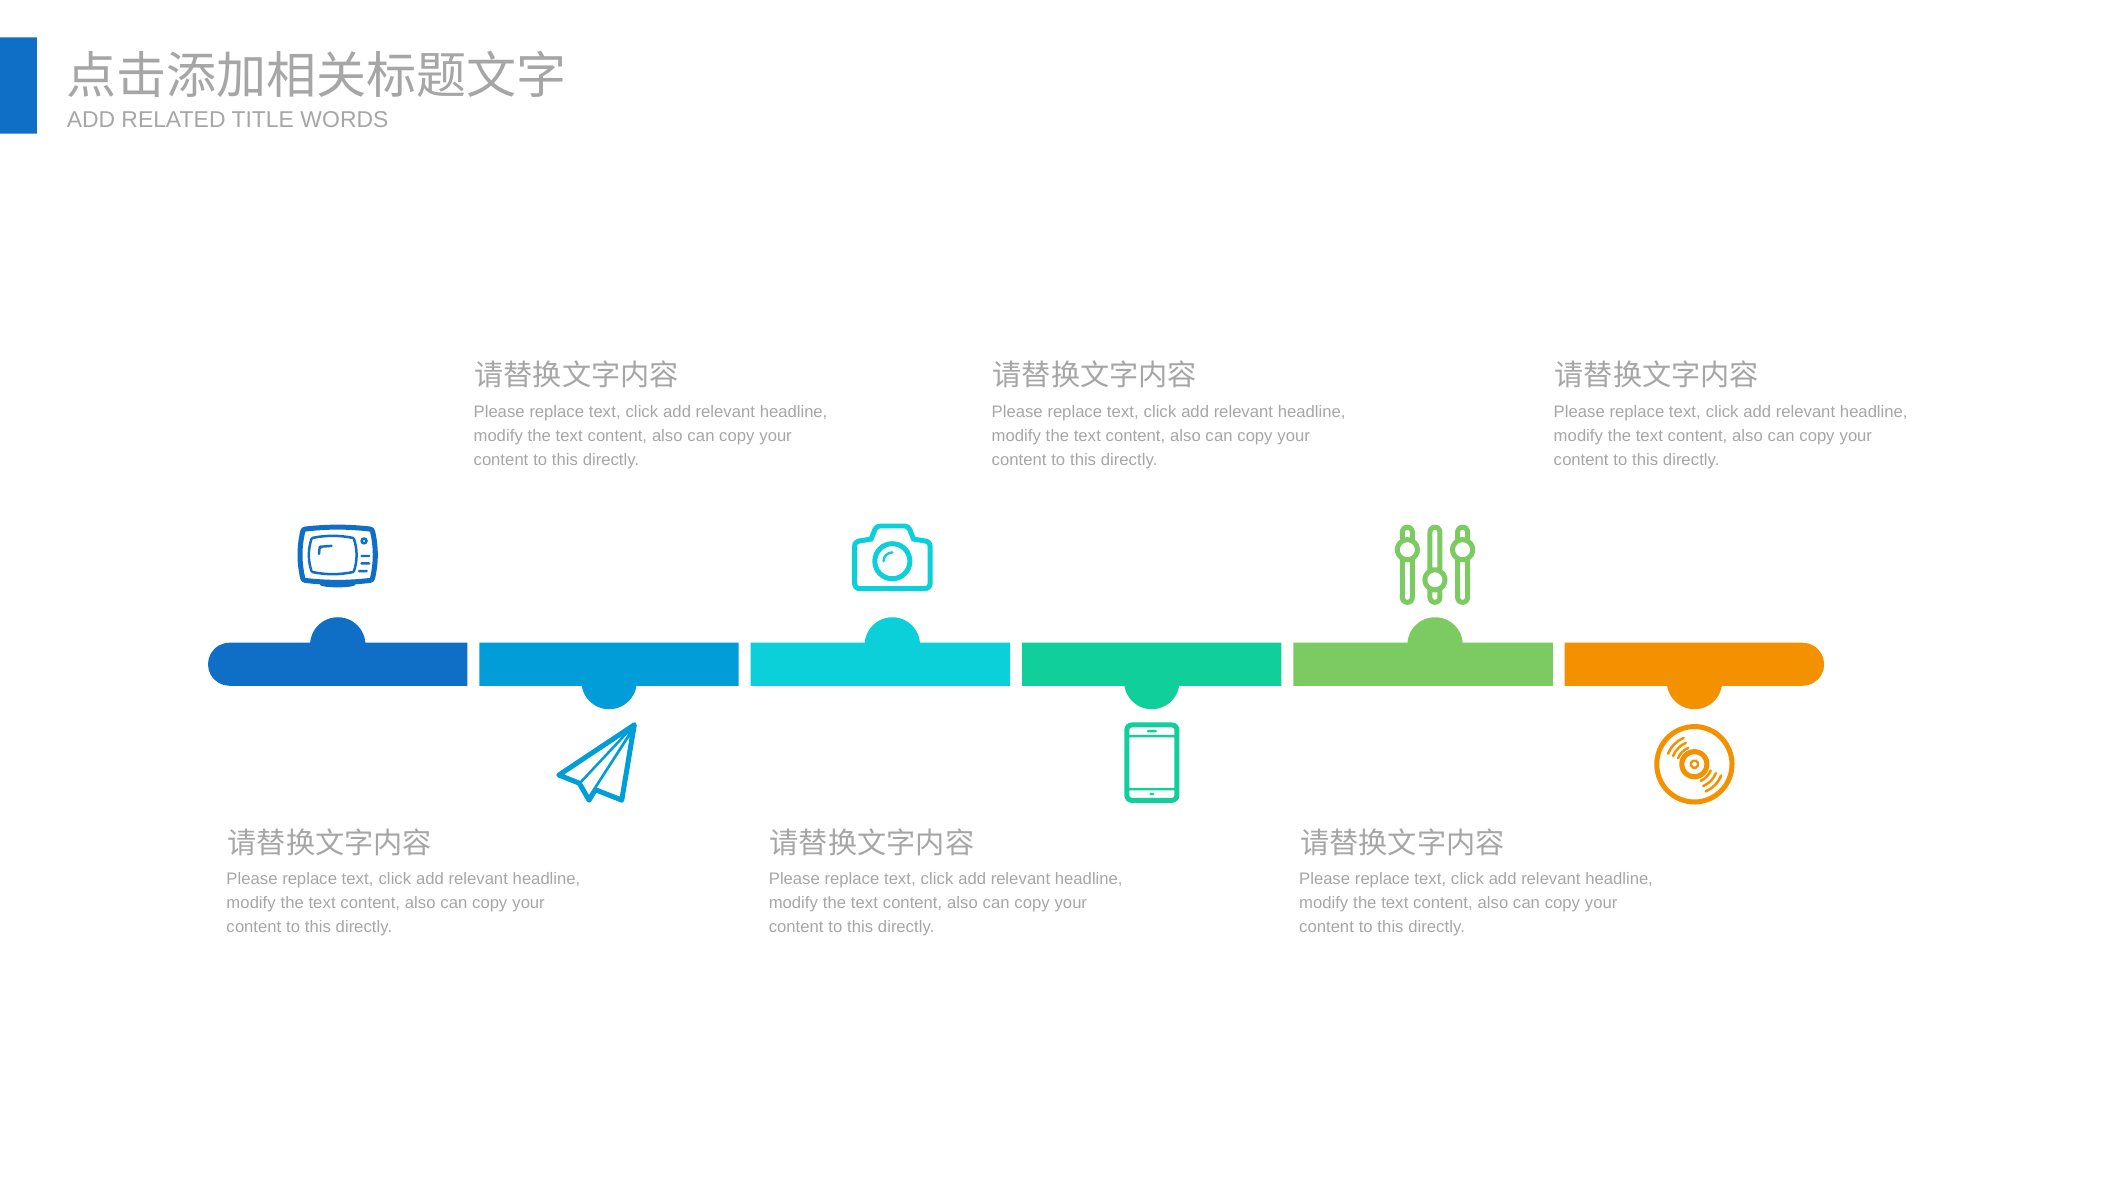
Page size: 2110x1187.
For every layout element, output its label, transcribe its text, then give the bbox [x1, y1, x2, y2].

text_box [0, 36, 38, 135]
text_box Please replace text, click add relevant headline, modify the text content, also can copy your content to this directly. [1284, 856, 1672, 944]
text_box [1124, 722, 1180, 803]
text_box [1654, 724, 1735, 805]
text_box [750, 617, 1011, 686]
text_box Please replace text, click add relevant headline, modify the text content, also can copy your content to this directly. [211, 856, 599, 944]
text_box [297, 524, 378, 588]
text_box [1394, 524, 1476, 605]
text_box Please replace text, click add relevant headline, modify the text content, also can copy your content to this directly. [458, 389, 846, 476]
text_box Please replace text, click add relevant headline, modify the text content, also can copy your content to this directly. [754, 856, 1142, 944]
text_box Please replace text, click add relevant headline, modify the text content, also can copy your content to this directly. [1538, 389, 1927, 476]
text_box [479, 642, 739, 710]
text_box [1022, 642, 1282, 710]
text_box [852, 523, 933, 592]
text_box 请替换文字内容 [977, 341, 1213, 399]
text_box [556, 722, 637, 803]
text_box 点击添加相关标题文字 [66, 43, 567, 104]
text_box Please replace text, click add relevant headline, modify the text content, also can copy your content to this directly. [976, 389, 1364, 476]
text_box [207, 617, 468, 686]
text_box 请替换文字内容 [212, 809, 448, 867]
text_box ADD RELATED TITLE WORDS [66, 104, 389, 132]
text_box 请替换文字内容 [1285, 809, 1520, 867]
text_box 请替换文字内容 [755, 809, 990, 867]
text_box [1293, 617, 1553, 686]
text_box 请替换文字内容 [459, 341, 695, 399]
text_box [1564, 642, 1825, 710]
text_box 请替换文字内容 [1539, 341, 1775, 399]
